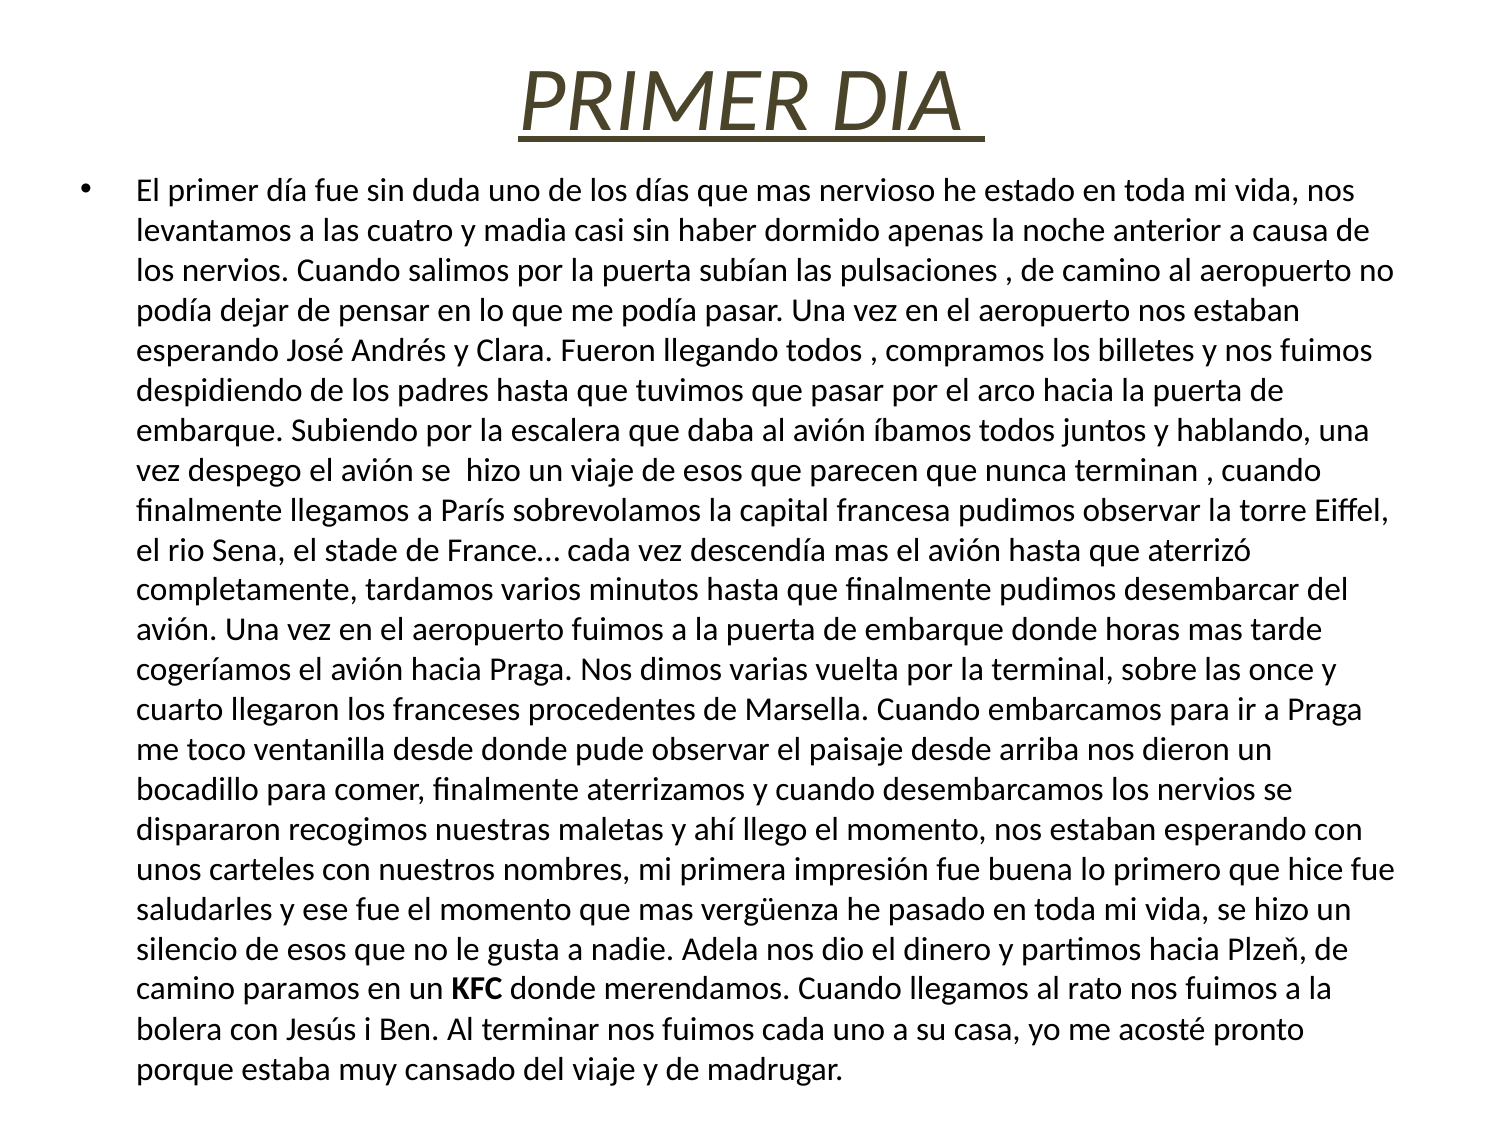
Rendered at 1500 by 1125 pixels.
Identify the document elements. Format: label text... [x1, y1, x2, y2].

title PRIMER DIA [76, 0, 1427, 188]
list El primer día fue sin duda uno de los días que mas nervioso he estado en toda mi vida, nos levantamos a las cuatro y madia casi sin haber dormido apenas la noche anterior a causa de los nervios. Cuando salimos por la puerta subían las pulsaciones , de camino al aeropuerto no podía dejar de pensar en lo que me podía pasar. Una vez en el aeropuerto nos estaban esperando José Andrés y Clara. Fueron llegando todos , compramos los billetes y nos fuimos despidiendo de los padres hasta que tuvimos que pasar por el arco hacia la puerta de embarque. Subiendo por la escalera que daba al avión íbamos todos juntos y hablando, una vez despego el avión se hizo un viaje de esos que parecen que nunca terminan , cuando finalmente llegamos a París sobrevolamos la capital francesa pudimos observar la torre Eiffel, el rio Sena, el stade de France… cada vez descendía mas el avión hasta que aterrizó completamente, tardamos varios minutos hasta que finalmente pudimos desembarcar del avión. Una vez en el aeropuerto fuimos a la puerta de embarque donde horas mas tarde cogeríamos el avión hacia Praga. Nos dimos varias vuelta por la terminal, sobre las once y cuarto llegaron los franceses procedentes de Marsella. Cuando embarcamos para ir a Praga me toco ventanilla desde donde pude observar el paisaje desde arriba nos dieron un bocadillo para comer, finalmente aterrizamos y cuando desembarcamos los nervios se dispararon recogimos nuestras maletas y ahí llego el momento, nos estaban esperando con unos carteles con nuestros nombres, mi primera impresión fue buena lo primero que hice fue saludarles y ese fue el momento que mas vergüenza he pasado en toda mi vida, se hizo un silencio de esos que no le gusta a nadie. Adela nos dio el dinero y partimos hacia Plzeň, de camino paramos en un KFC donde merendamos. Cuando llegamos al rato nos fuimos a la bolera con Jesús i Ben. Al terminar nos fuimos cada uno a su casa, yo me acosté pronto porque estaba muy cansado del viaje y de madrugar. [64, 160, 1415, 904]
